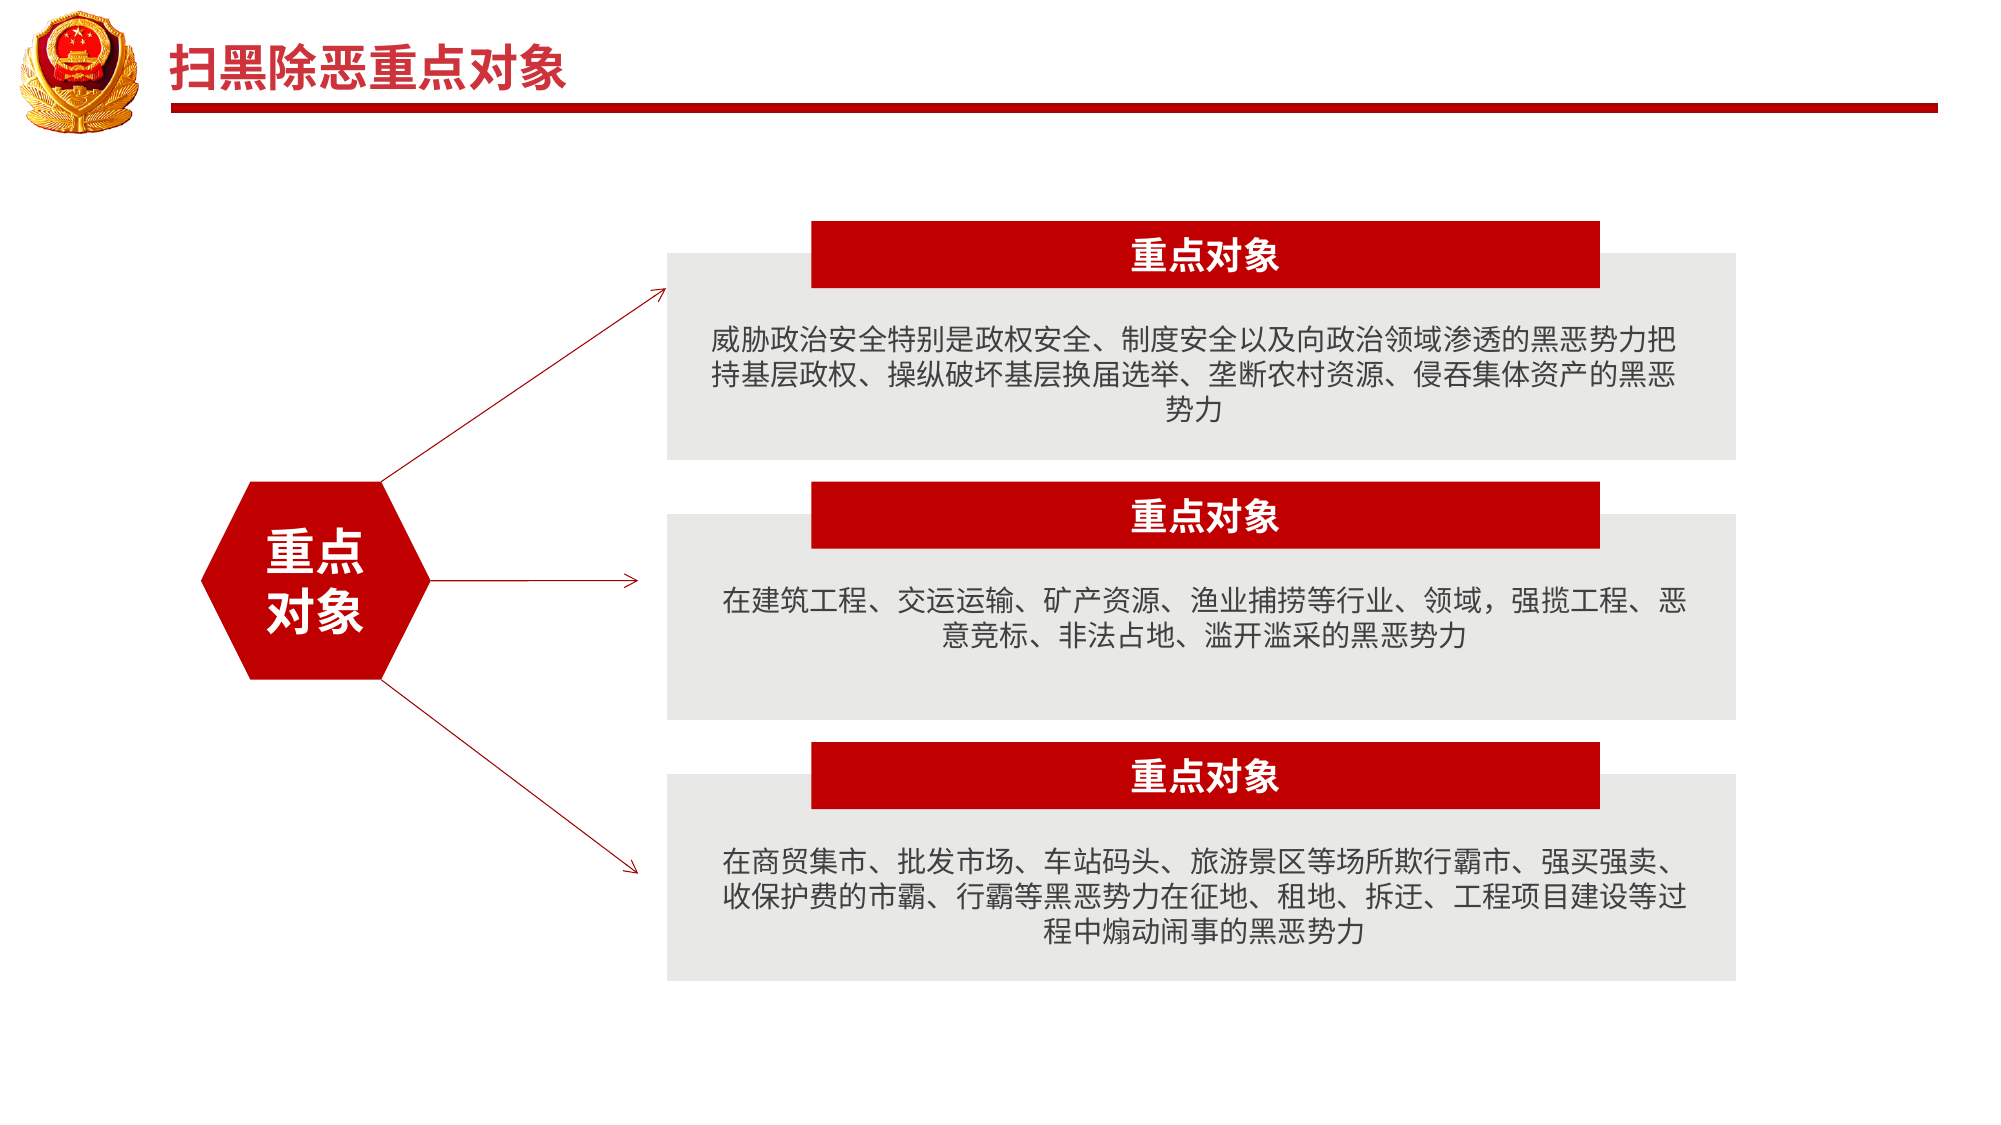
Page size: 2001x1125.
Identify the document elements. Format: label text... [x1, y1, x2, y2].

text_box 重点对象 [199, 480, 432, 681]
text_box 在商贸集市、批发市场、车站码头、旅游景区等场所欺行霸市、强买强卖、收保护费的市霸、行霸等黑恶势力在征地、租地、拆迂、工程项目建设等过程中煽动闹事的黑恶势力 [696, 837, 1713, 954]
text_box 重点对象 [810, 481, 1601, 550]
text_box [665, 251, 1738, 462]
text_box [381, 679, 639, 874]
text_box [665, 772, 1738, 983]
text_box [171, 103, 1938, 113]
text_box 威胁政治安全特别是政权安全、制度安全以及向政治领域渗透的黑恶势力把持基层政权、操纵破坏基层换届选举、垄断农村资源、侵吞集体资产的黑恶势力 [696, 316, 1693, 468]
text_box 在建筑工程、交运运输、矿产资源、渔业捕捞等行业、领域，强揽工程、恶意竞标、非法占地、滥开滥采的黑恶势力 [696, 576, 1713, 658]
text_box 扫黑除恶重点对象 [153, 28, 583, 104]
text_box [665, 512, 1738, 722]
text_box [381, 288, 667, 482]
picture [19, 10, 139, 134]
text_box 重点对象 [810, 220, 1601, 289]
text_box 重点对象 [810, 741, 1601, 810]
